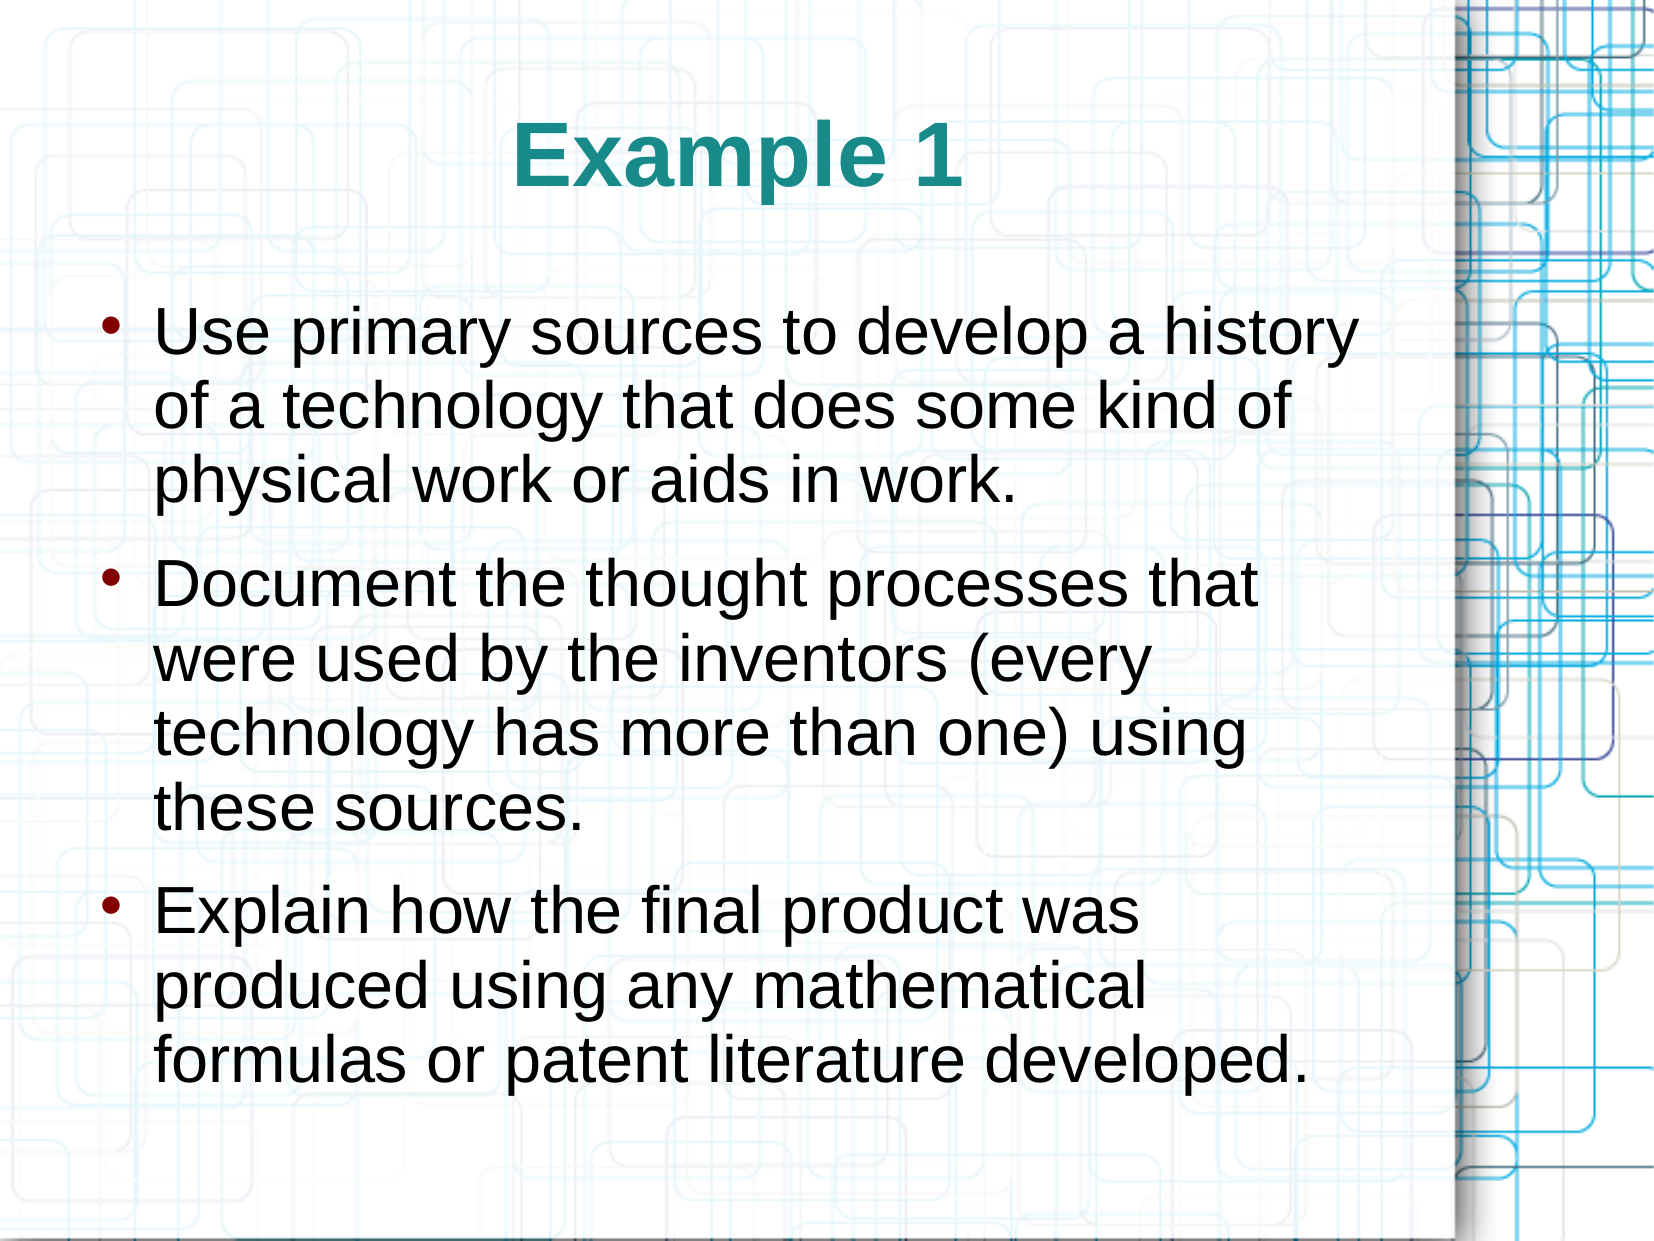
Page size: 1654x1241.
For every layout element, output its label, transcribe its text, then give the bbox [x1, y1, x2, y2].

picture [0, 0, 1654, 1241]
list Use primary sources to develop a history of a technology that does some kind of physical work or aids in work. Document the thought processes that were used by the inventors (every technology has more than one) using these sources. Explain how the final product was produced using any mathematical formulas or patent literature developed. [82, 289, 1418, 1098]
title Example 1 [58, 56, 1418, 250]
